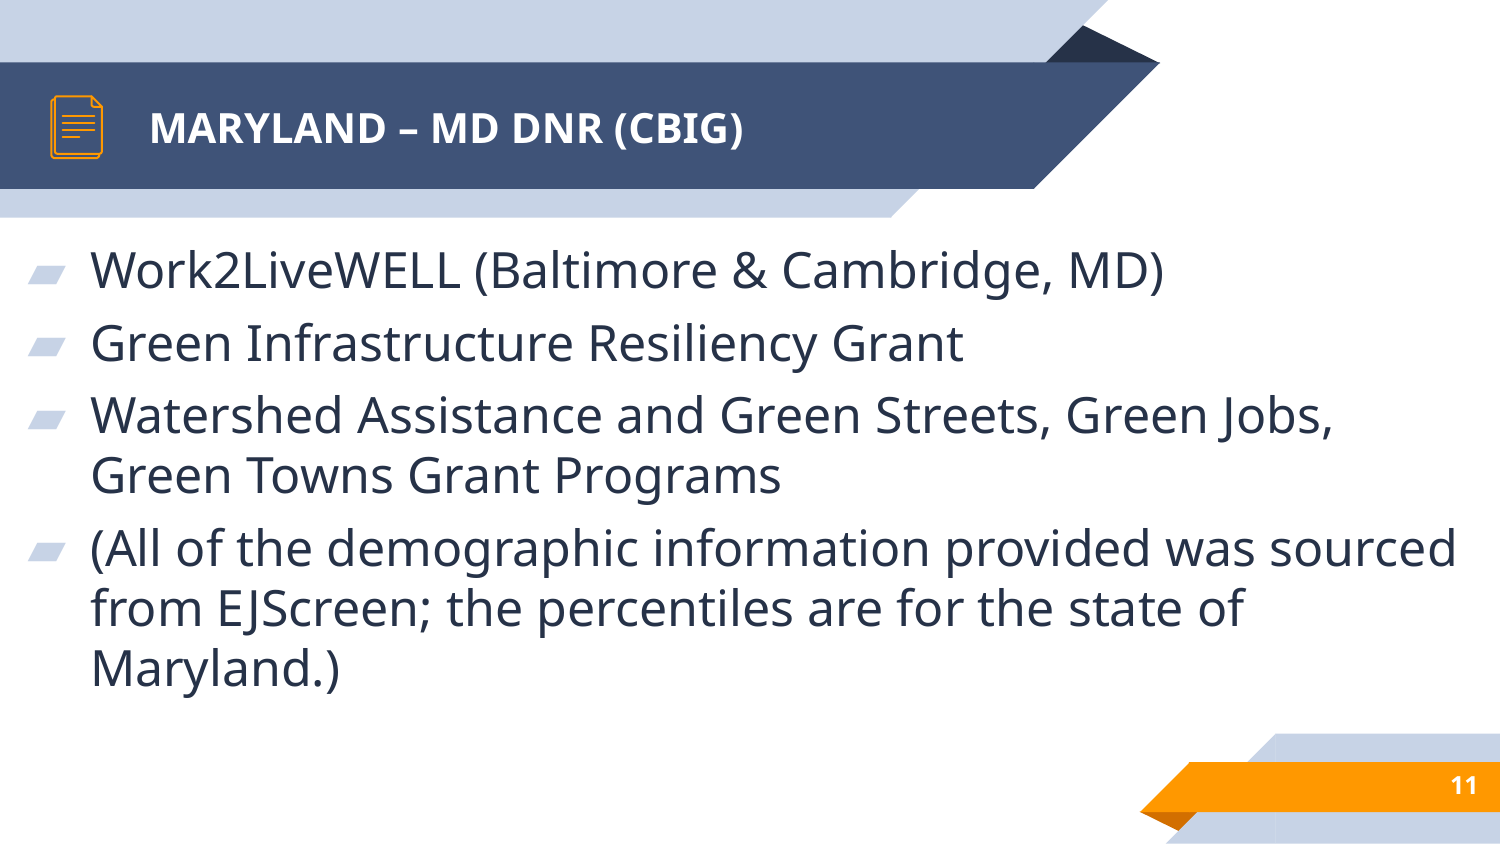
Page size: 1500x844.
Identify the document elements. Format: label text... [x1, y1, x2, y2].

title MARYLAND – MD DNR (CBIG) [133, 64, 1035, 190]
slide_number 11 [1249, 760, 1494, 813]
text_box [50, 96, 103, 159]
list Work2LiveWELL (Baltimore & Cambridge, MD) Green Infrastructure Resiliency Grant Watershed Assistance and Green Streets, Green Jobs, Green Towns Grant Programs (All of the demographic information provided was sourced from EJScreen; the percentiles are for the state of Maryland.) [0, 245, 1478, 762]
